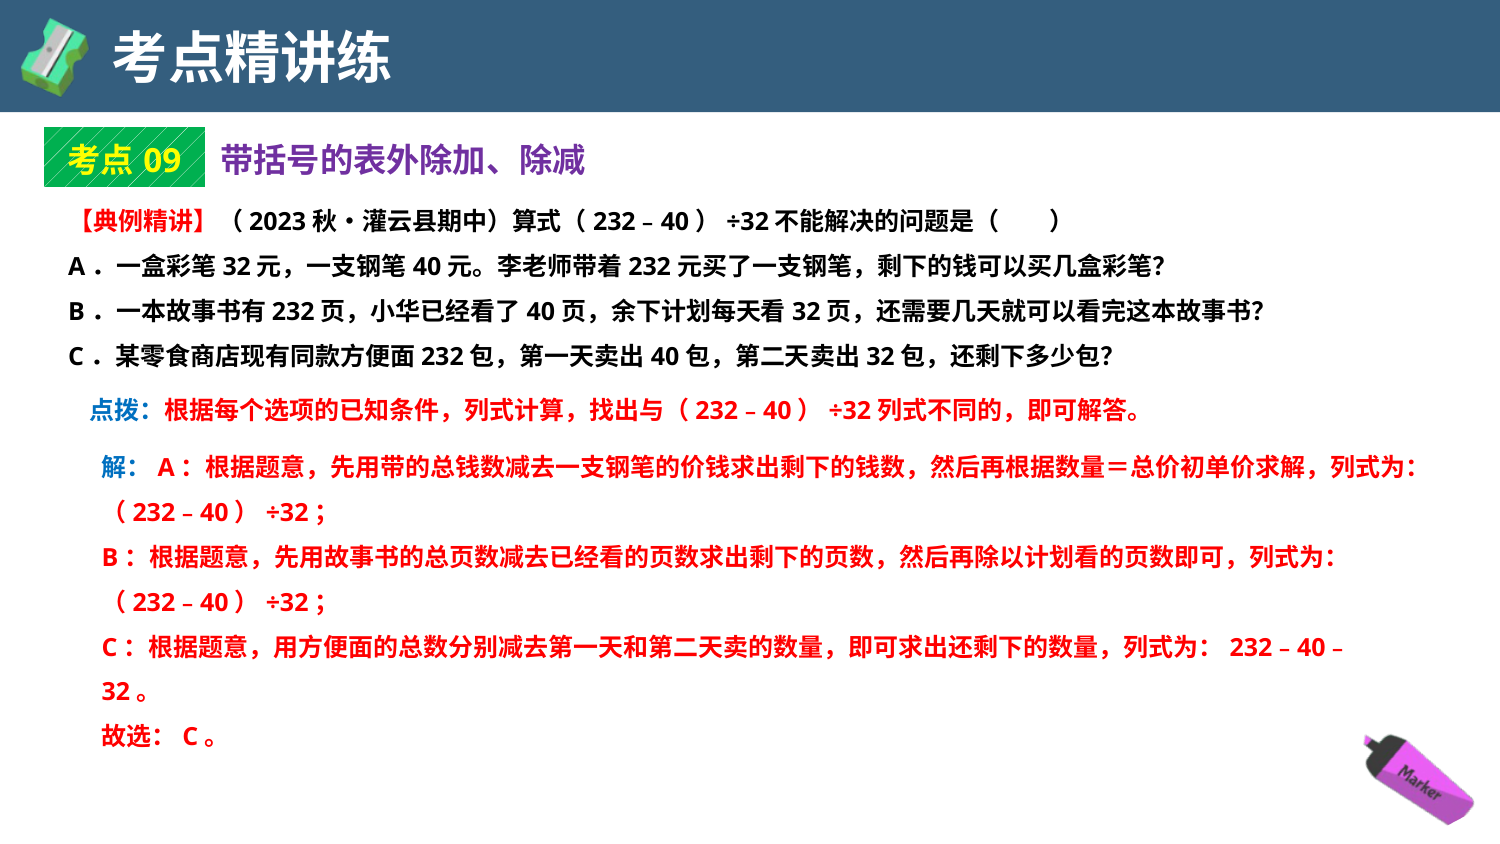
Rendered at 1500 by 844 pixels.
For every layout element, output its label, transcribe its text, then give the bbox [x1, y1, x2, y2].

picture [1354, 703, 1479, 844]
table_header 带括号的表外除加、除减 [206, 127, 738, 187]
table_header 考点09 [44, 127, 205, 187]
text_box 【典例精讲】（2023秋•灌云县期中）算式（232﹣40）÷32不能解决的问题是（ ） A．一盒彩笔32元，一支钢笔40元。李老师带着232元买了一支钢笔，剩下的钱可以买几盒彩笔？ B．一本故事书有232页，小华已经看了40页，余下计划每天看32页，还需要几天就可以看完这本故事书？ C．某零食商店现有同款方便面232包，第一天卖出40包，第二天卖出32包，还剩下多少包？ [53, 183, 1384, 349]
text_box 解：A：根据题意，先用带的总钱数减去一支钢笔的价钱求出剩下的钱数，然后再根据数量＝总价初单价求解，列式为：（232﹣40）÷32； B：根据题意，先用故事书的总页数减去已经看的页数求出剩下的页数，然后再除以计划看的页数即可，列式为：（232﹣40）÷32； C：根据题意，用方便面的总数分别减去第一天和第二天卖的数量，即可求出还剩下的数量，列式为：232﹣40﹣32。 故选：C。 [86, 429, 1422, 759]
text_box [0, 0, 1500, 113]
text_box 考点精讲练 [106, 9, 416, 104]
picture [14, 17, 100, 103]
text_box 点拨：根据每个选项的已知条件，列式计算，找出与（232﹣40）÷32列式不同的，即可解答。 [74, 371, 1321, 443]
